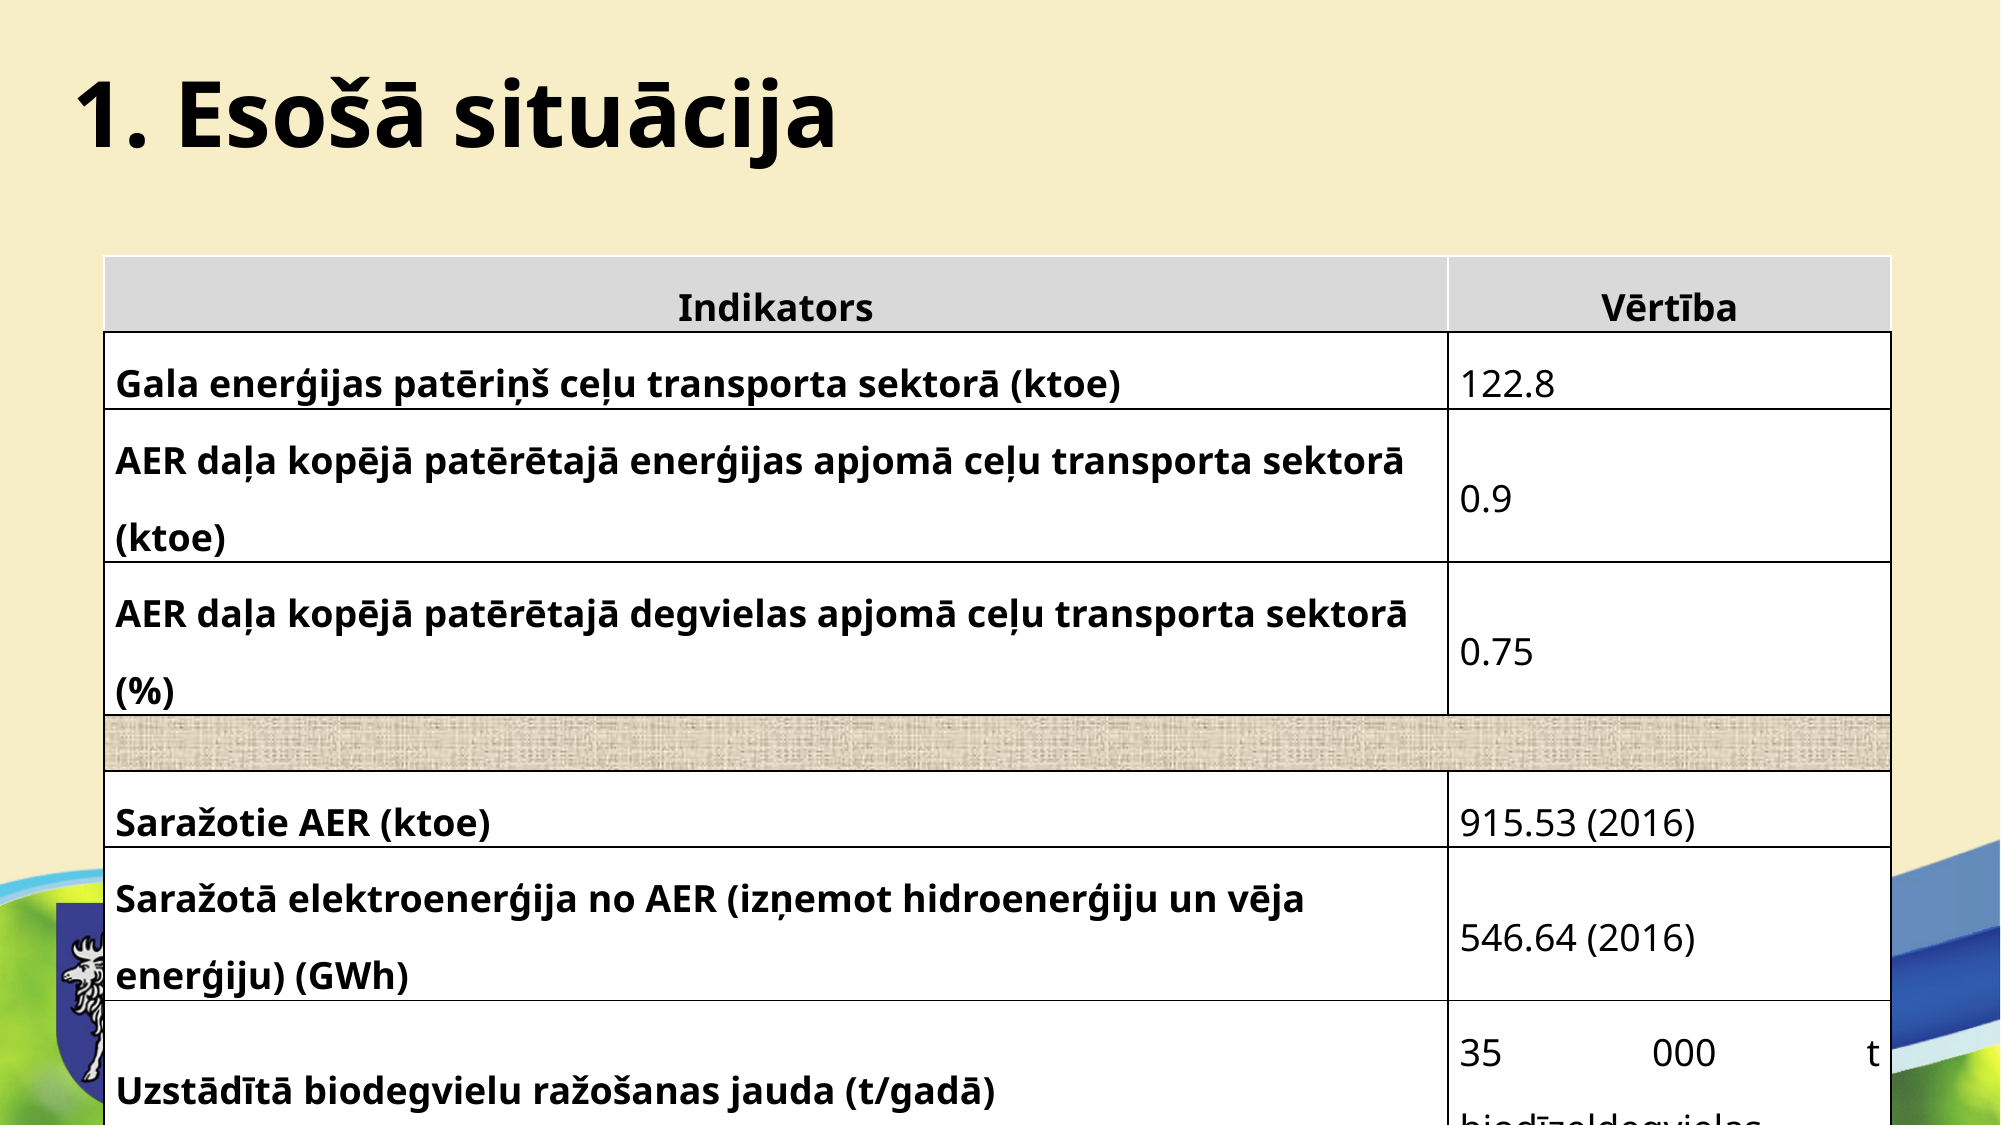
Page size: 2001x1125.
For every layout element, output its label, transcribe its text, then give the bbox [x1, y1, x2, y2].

slide_number 10 [1412, 1042, 1863, 1103]
table_cell 35 000 t biodīzeļdegvielas [1449, 1001, 1890, 1125]
table_cell [105, 716, 1890, 770]
table_header Indikators [105, 257, 1447, 331]
table_cell 0.9 [1449, 410, 1890, 561]
table_cell 122.8 [1449, 333, 1890, 408]
table_cell Uzstādītā biodegvielu ražošanas jauda (t/gadā) [105, 1001, 1447, 1125]
picture [0, 0, 2001, 1125]
title 1. Esošā situācija [57, 43, 1711, 192]
table_cell Gala enerģijas patēriņš ceļu transporta sektorā (ktoe) [105, 333, 1447, 408]
table_cell AER daļa kopējā patērētajā enerģijas apjomā ceļu transporta sektorā (ktoe) [105, 410, 1447, 561]
table_cell 546.64 (2016) [1449, 848, 1890, 1000]
table_cell 915.53 (2016) [1449, 772, 1890, 846]
table_cell 0.75 [1449, 563, 1890, 714]
table_header Vērtība [1449, 257, 1890, 331]
table_cell Saražotā elektroenerģija no AER (izņemot hidroenerģiju un vēja enerģiju) (GWh) [105, 848, 1447, 1000]
table_cell Saražotie AER (ktoe) [105, 772, 1447, 846]
table_cell AER daļa kopējā patērētajā degvielas apjomā ceļu transporta sektorā (%) [105, 563, 1447, 714]
